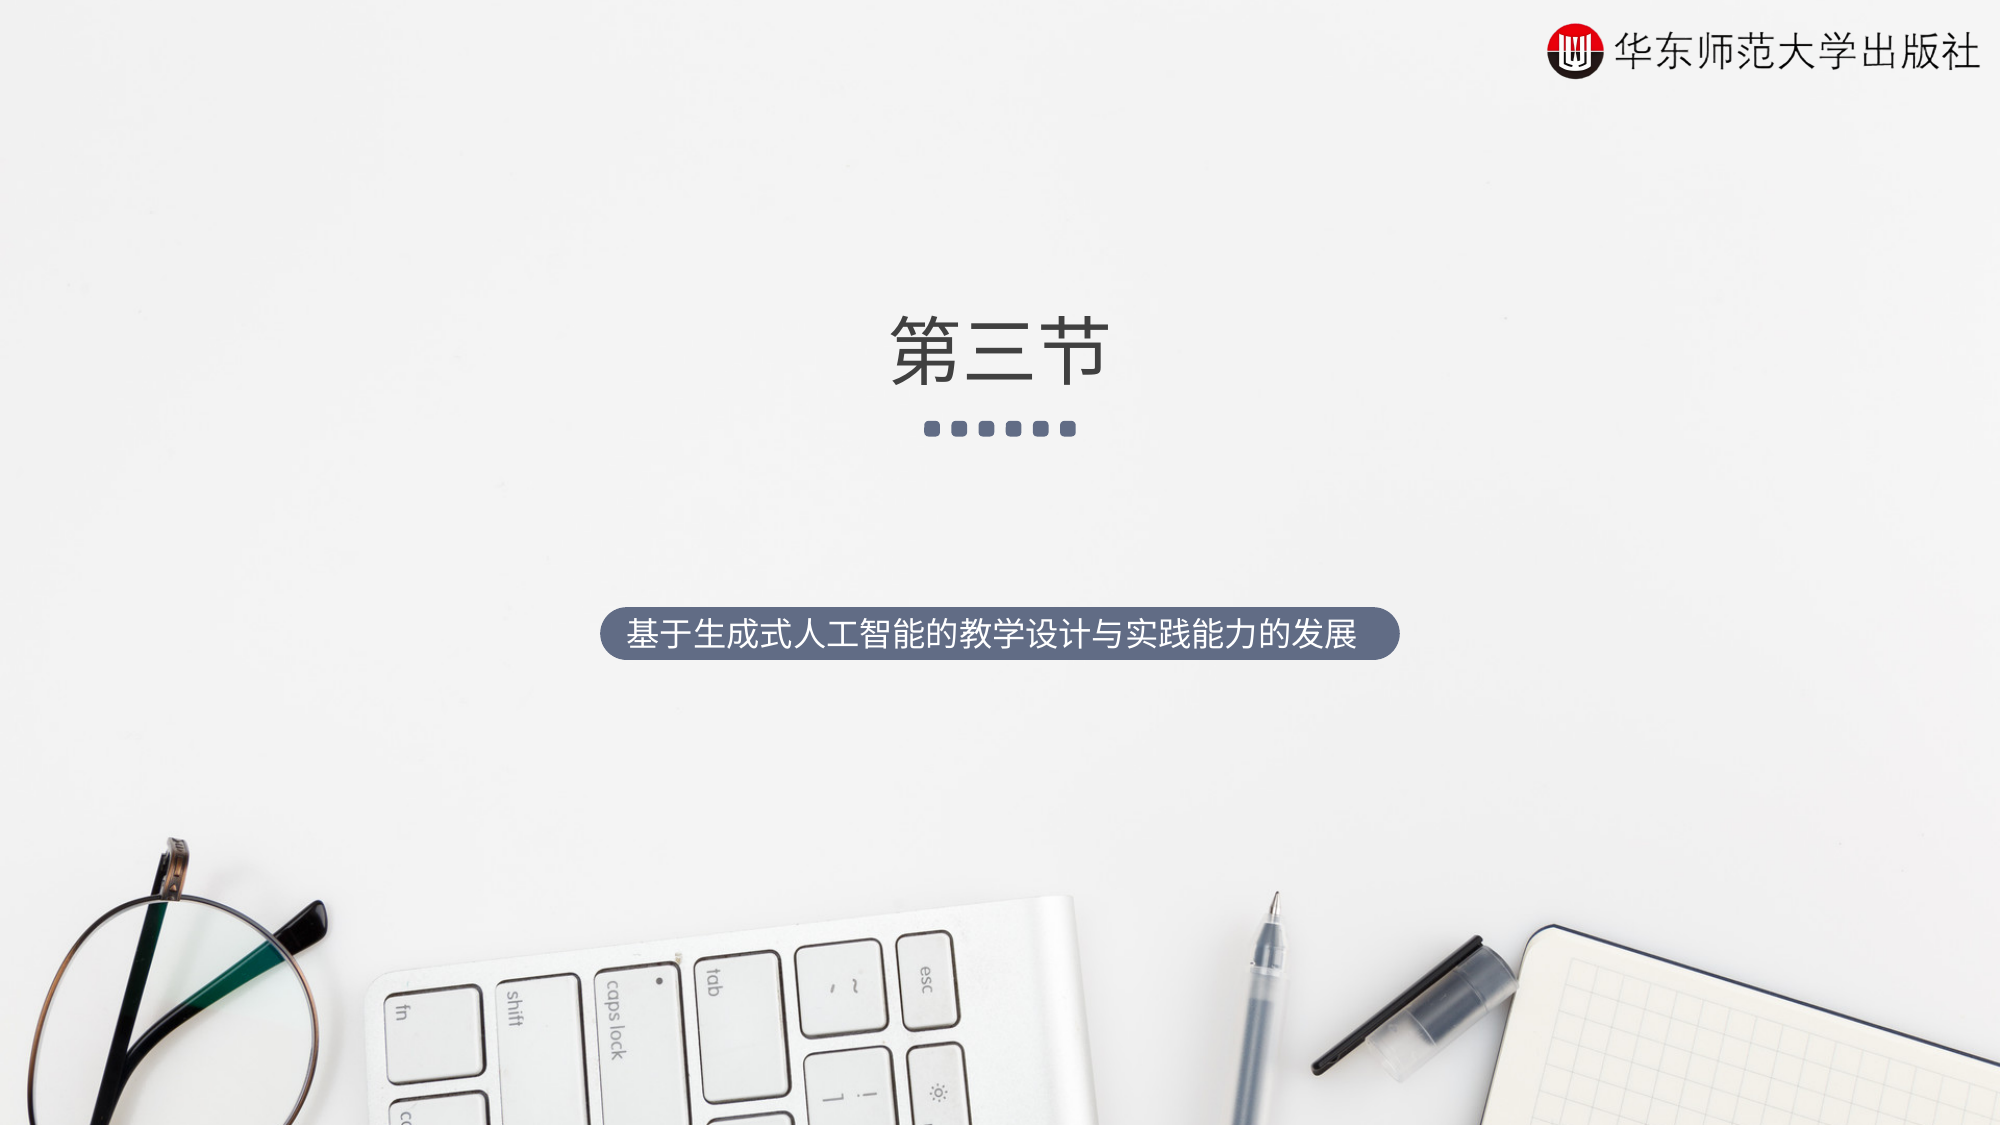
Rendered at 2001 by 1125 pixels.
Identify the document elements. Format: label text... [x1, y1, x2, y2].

text_box [607, 606, 1401, 661]
text_box 第三节 [638, 296, 1361, 402]
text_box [924, 420, 1076, 437]
picture [0, 0, 2000, 1125]
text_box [1536, 13, 1989, 83]
text_box 基于生成式人工智能的教学设计与实践能力的发展 [600, 612, 1386, 653]
